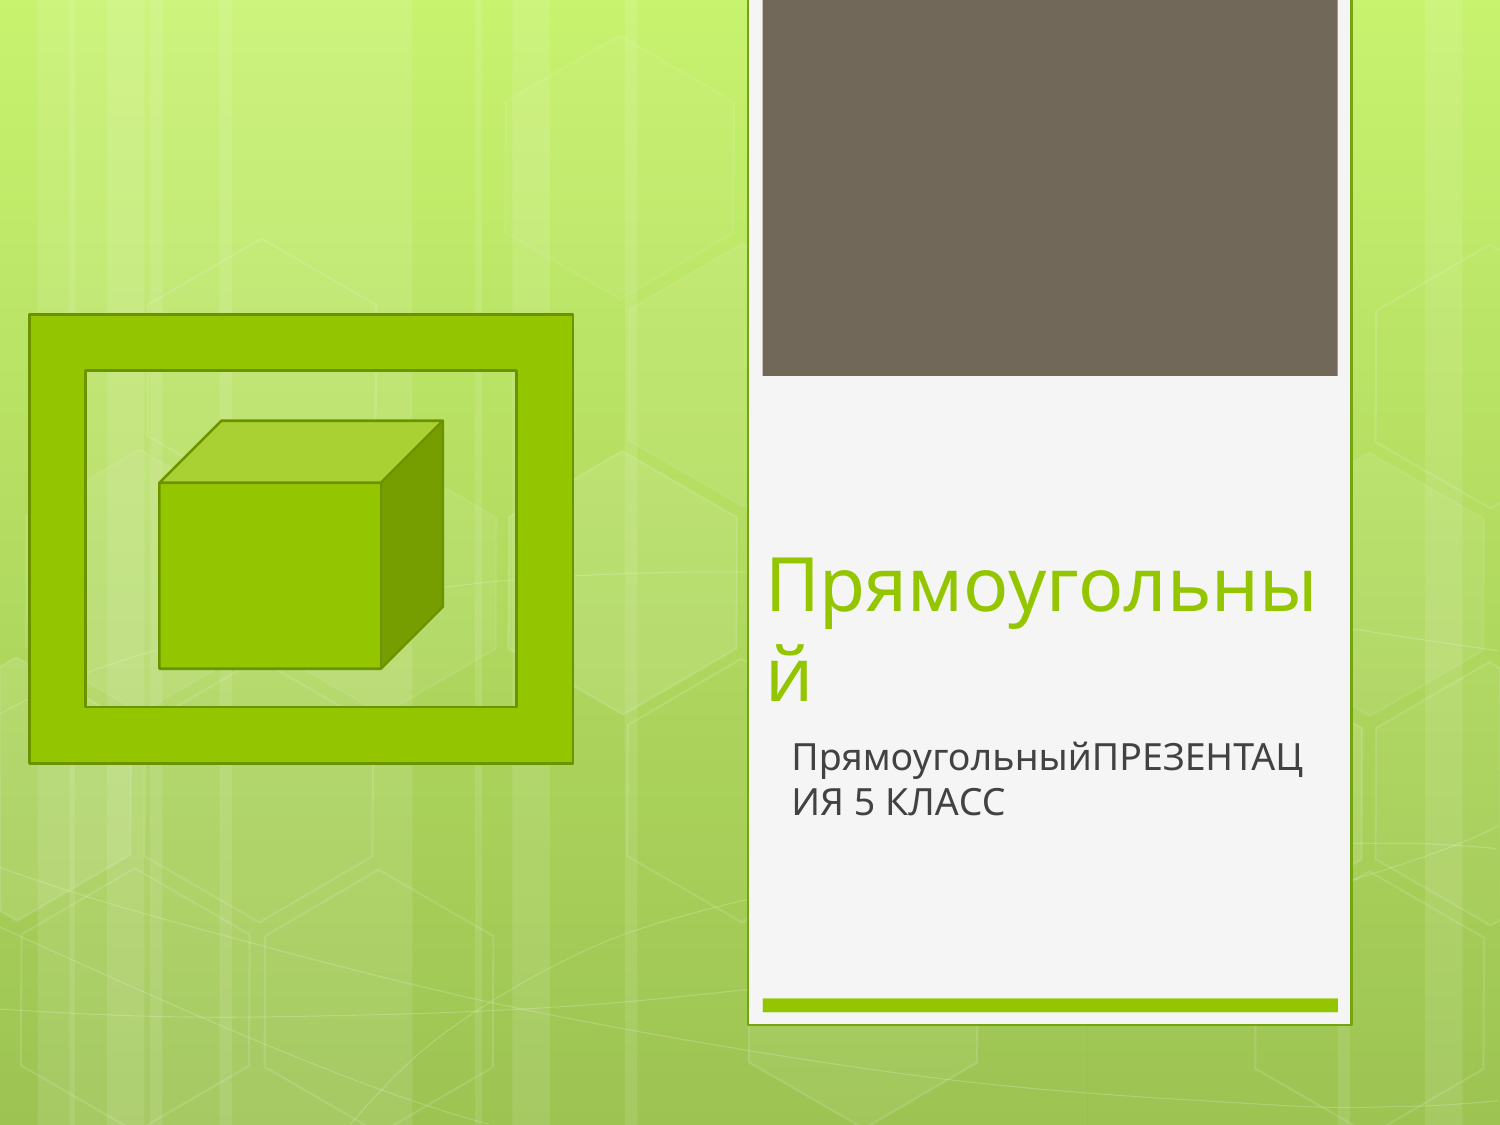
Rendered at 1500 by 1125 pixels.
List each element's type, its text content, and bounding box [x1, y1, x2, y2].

text_box [158, 419, 445, 671]
subtitle ПрямоугольныйПРЕЗЕНТАЦИЯ 5 КЛАСС [776, 725, 1320, 933]
text_box [28, 313, 574, 765]
title Прямоугольный [750, 408, 1376, 724]
